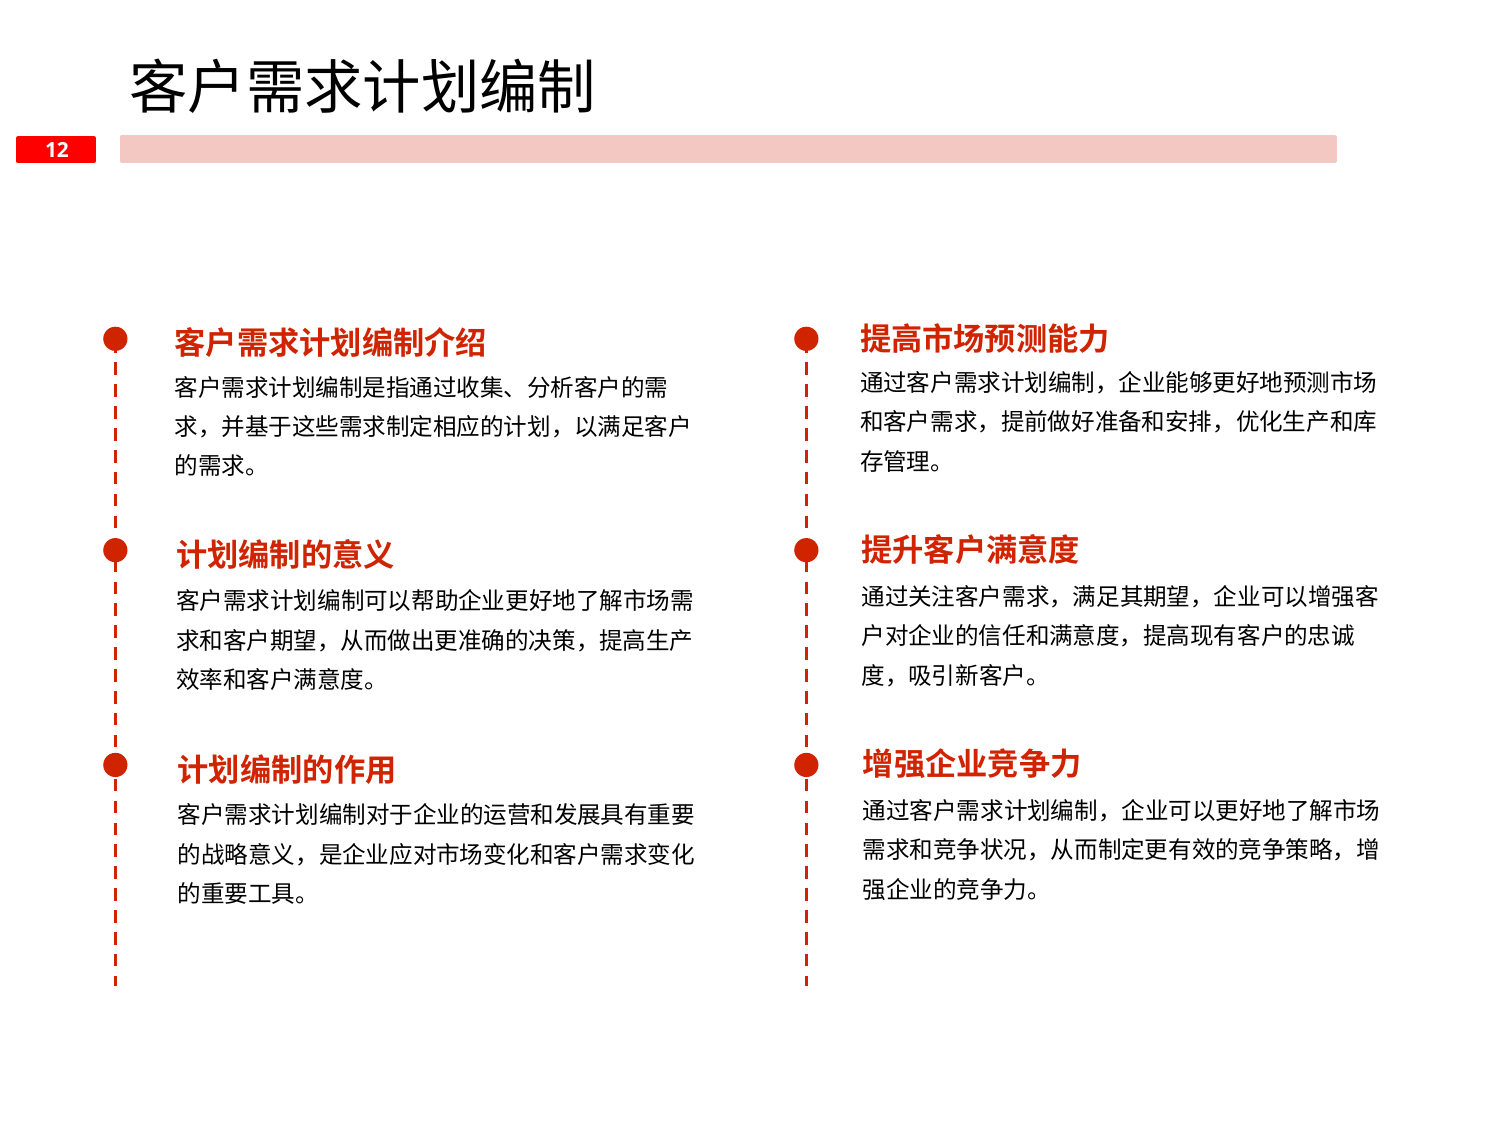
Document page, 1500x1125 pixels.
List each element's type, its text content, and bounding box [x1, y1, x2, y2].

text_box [102, 326, 128, 987]
text_box [17, 129, 97, 189]
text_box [793, 326, 819, 987]
text_box 计划编制的作用 [162, 726, 706, 774]
text_box 提高市场预测能力 [844, 296, 1398, 372]
text_box 提升客户满意度 [846, 508, 1399, 555]
text_box 通过关注客户需求，满足其期望，企业可以增强客户对企业的信任和满意度，提高现有客户的忠诚度，吸引新客户。 [846, 555, 1399, 698]
text_box 客户需求计划编制 [115, 42, 611, 128]
text_box 通过客户需求计划编制，企业可以更好地了解市场需求和竞争状况，从而制定更有效的竞争策略，增强企业的竞争力。 [847, 769, 1400, 912]
text_box 通过客户需求计划编制，企业能够更好地预测市场和客户需求，提前做好准备和安排，优化生产和库存管理。 [844, 341, 1397, 484]
text_box 客户需求计划编制对于企业的运营和发展具有重要的战略意义，是企业应对市场变化和客户需求变化的重要工具。 [162, 774, 715, 916]
text_box 计划编制的意义 [161, 512, 697, 560]
text_box 客户需求计划编制是指通过收集、分析客户的需求，并基于这些需求制定相应的计划，以满足客户的需求。 [159, 346, 712, 495]
text_box 增强企业竞争力 [847, 721, 1401, 797]
text_box 客户需求计划编制介绍 [159, 301, 695, 346]
text_box 客户需求计划编制可以帮助企业更好地了解市场需求和客户期望，从而做出更准确的决策，提高生产效率和客户满意度。 [161, 560, 713, 702]
